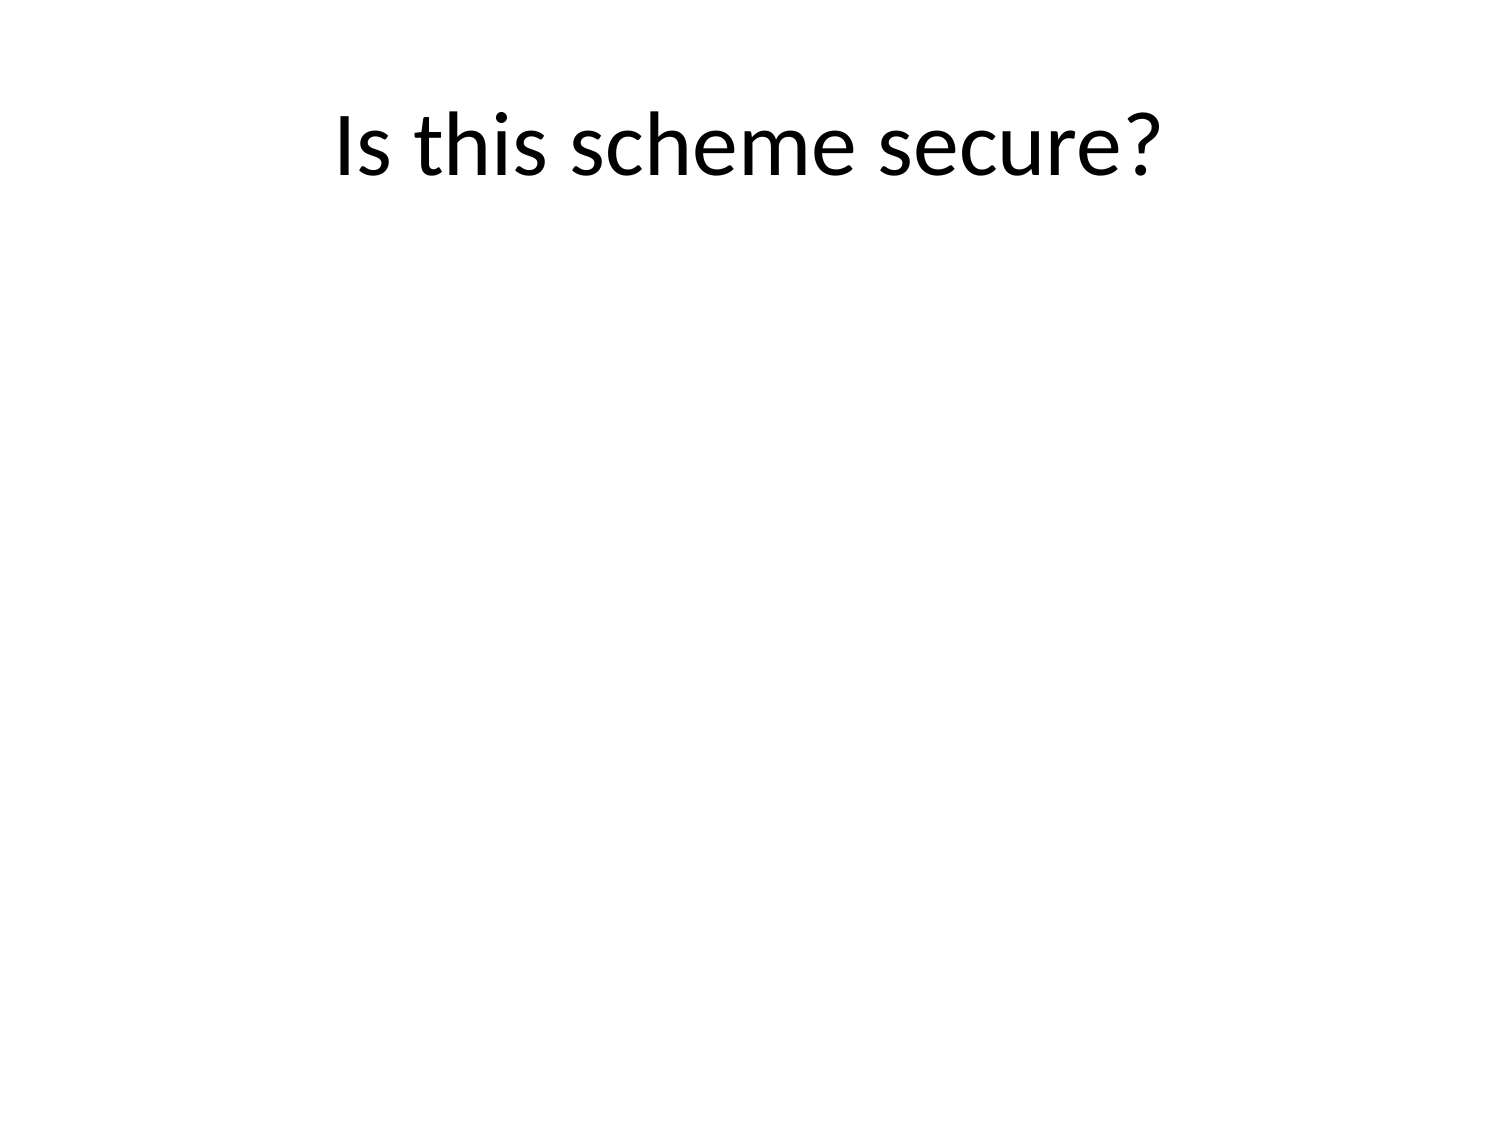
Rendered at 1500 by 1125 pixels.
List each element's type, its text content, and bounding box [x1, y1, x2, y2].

title Is this scheme secure? [75, 45, 1425, 233]
